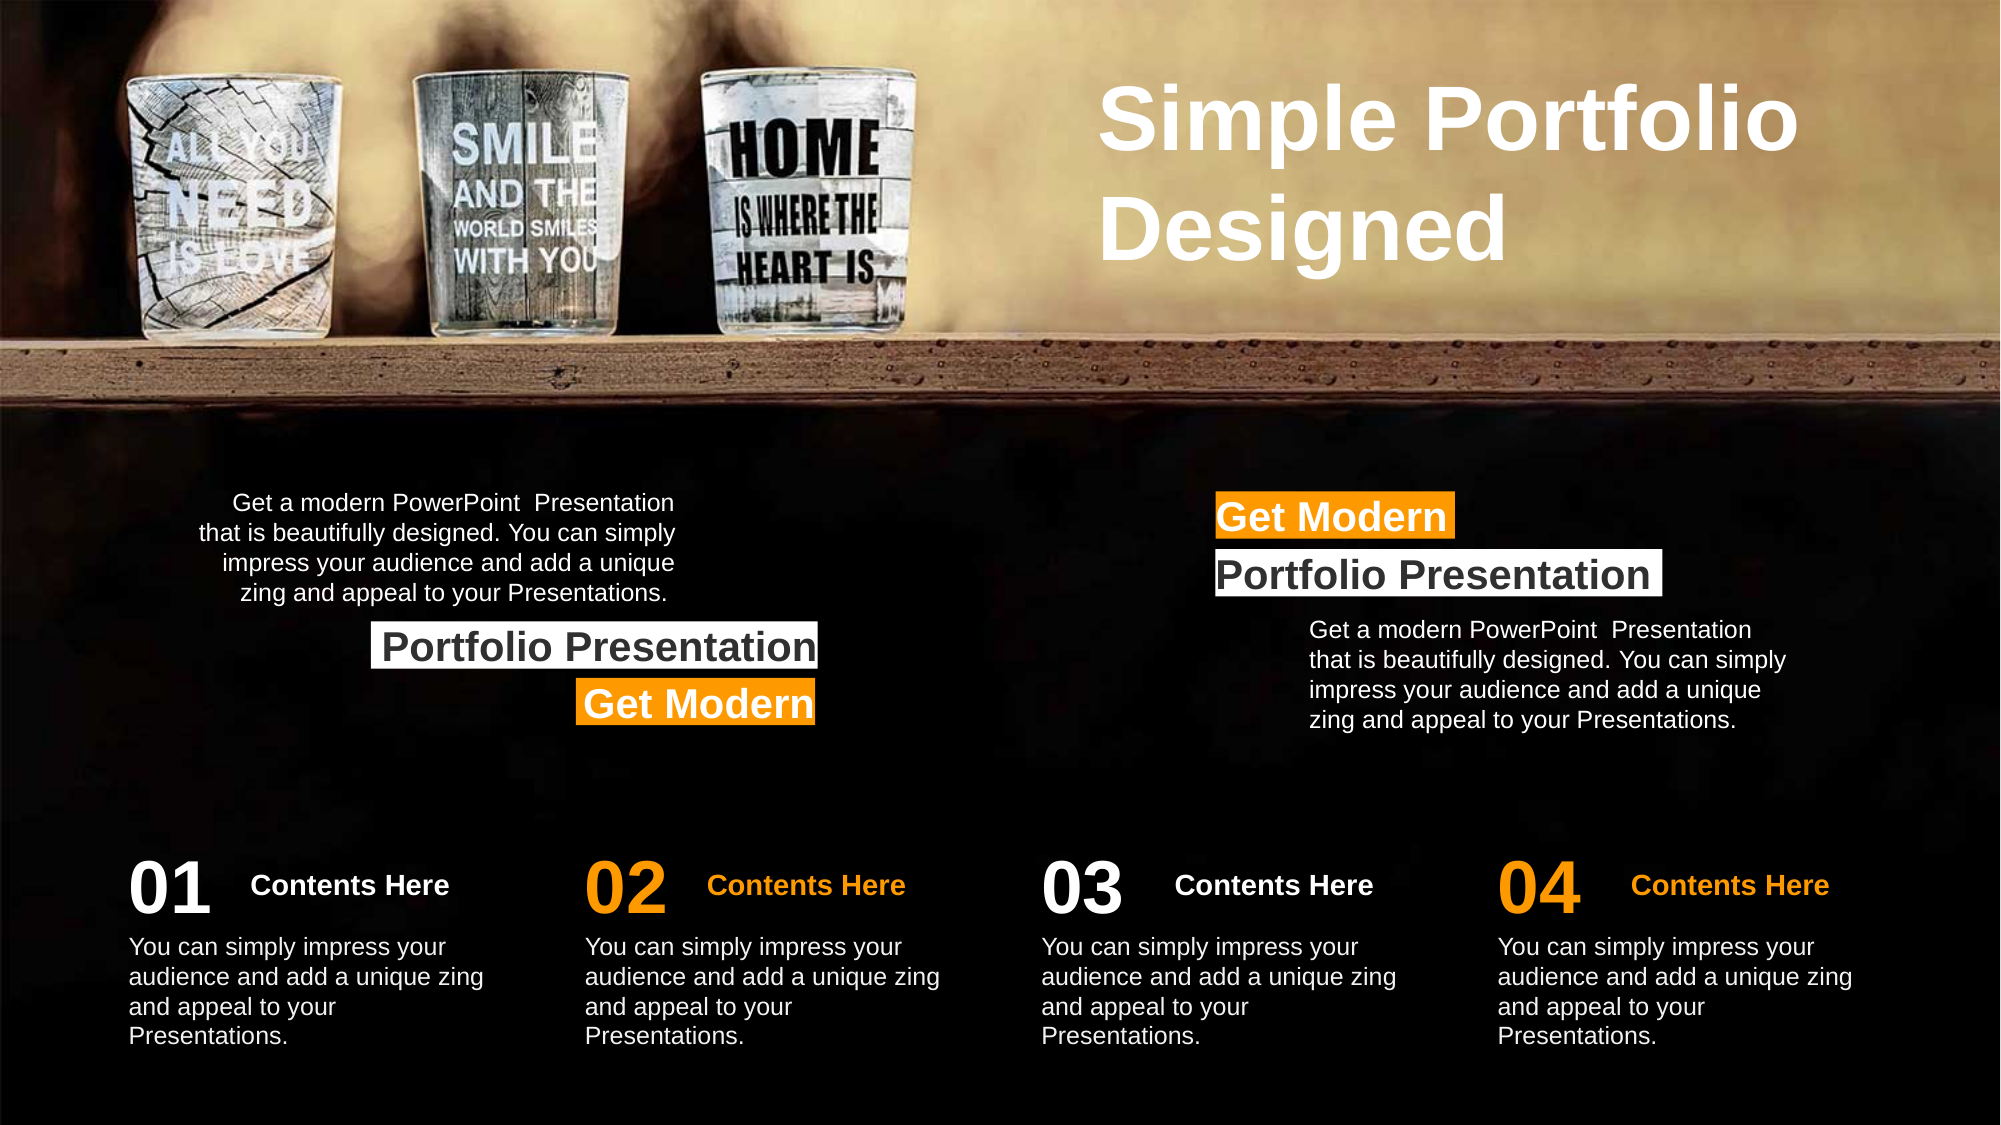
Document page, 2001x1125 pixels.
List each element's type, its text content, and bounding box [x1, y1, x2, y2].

text_box You can simply impress your audience and add a unique zing and appeal to your Presentations. [1482, 922, 1888, 1058]
text_box Portfolio Presentation [1215, 549, 1663, 597]
text_box Get a modern PowerPoint Presentation that is beautifully designed. You can simply impress your audience and add a unique zing and appeal to your Presentations. [1309, 605, 1817, 738]
text_box Contents Here [1156, 858, 1432, 909]
picture [0, 0, 2001, 1125]
text_box Get Modern [575, 677, 816, 726]
text_box Portfolio Presentation [370, 621, 818, 669]
text_box Get a modern PowerPoint Presentation that is beautifully designed. You can simply impress your audience and add a unique zing and appeal to your Presentations. [183, 479, 691, 611]
text_box 01 [107, 838, 233, 929]
text_box 04 [1476, 838, 1602, 929]
text_box You can simply impress your audience and add a unique zing and appeal to your Presentations. [570, 922, 976, 1058]
text_box Contents Here [1613, 858, 1882, 909]
text_box Get Modern [1215, 491, 1455, 539]
text_box Simple Portfolio Designed [1082, 50, 1933, 287]
text_box You can simply impress your audience and add a unique zing and appeal to your Presentations. [1026, 922, 1432, 1058]
text_box 03 [1020, 838, 1146, 929]
text_box 02 [563, 838, 690, 929]
text_box You can simply impress your audience and add a unique zing and appeal to your Presentations. [113, 922, 519, 1058]
text_box Contents Here [689, 858, 958, 909]
text_box Contents Here [232, 858, 501, 909]
